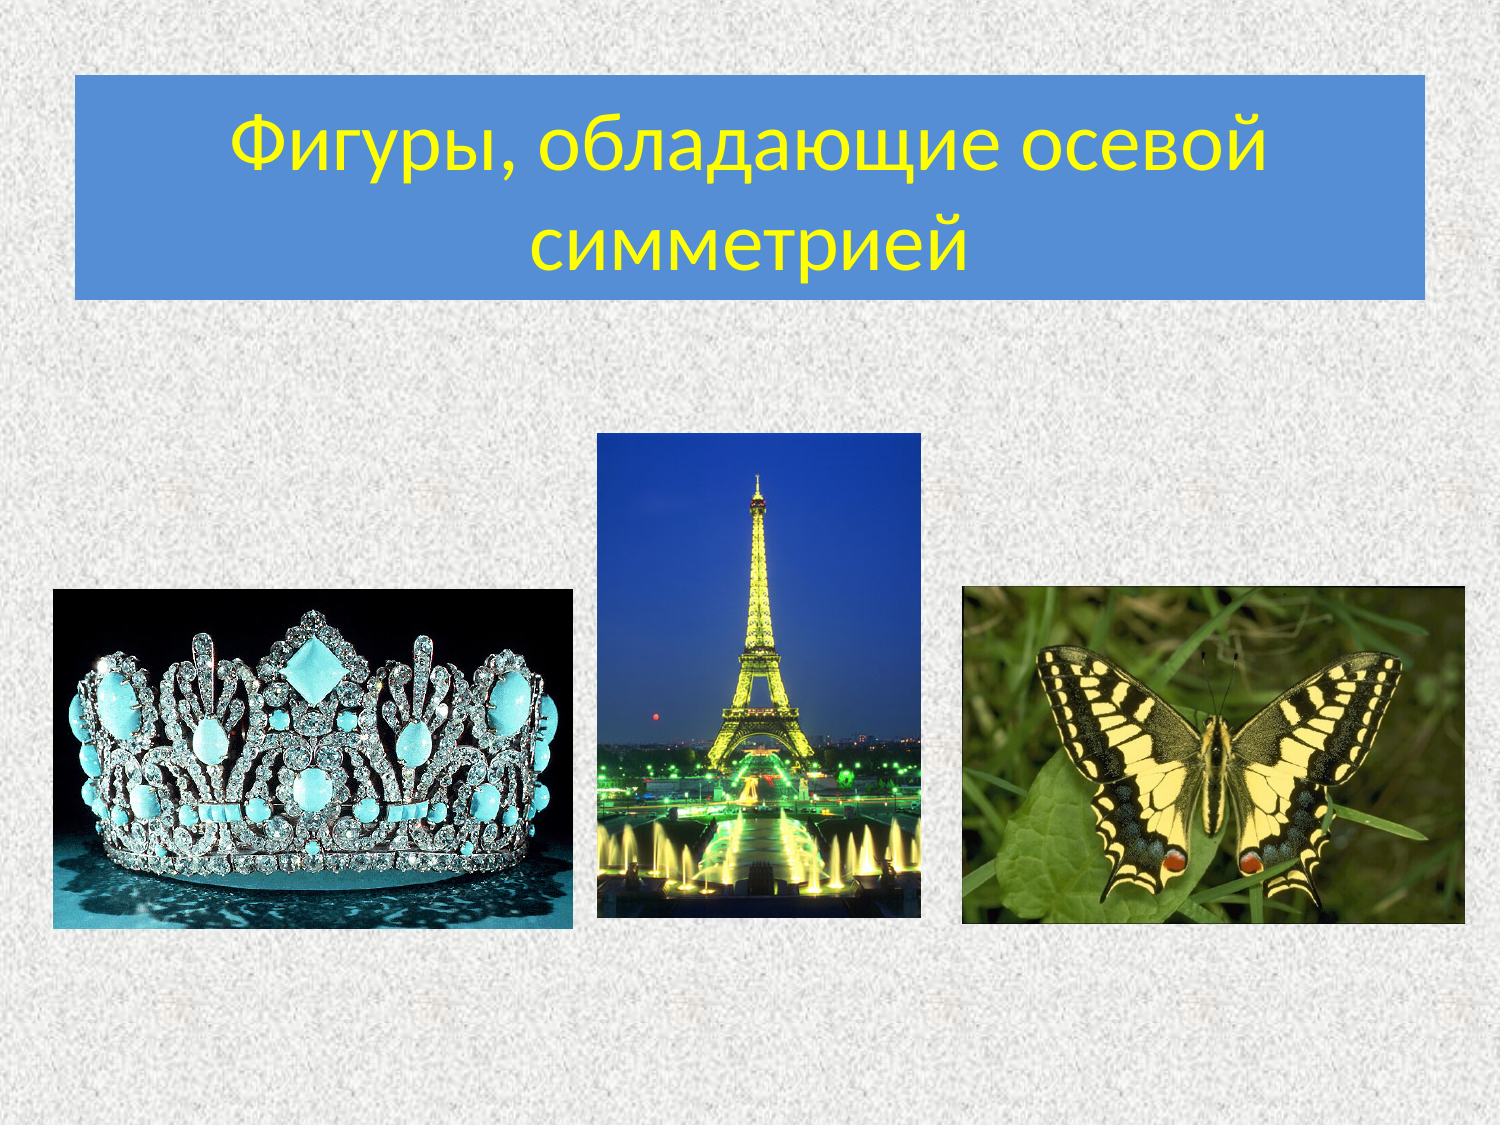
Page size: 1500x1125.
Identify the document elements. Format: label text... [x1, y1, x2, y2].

picture [0, 0, 1500, 1125]
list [597, 433, 921, 919]
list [52, 589, 574, 929]
title Фигуры, обладающие осевой симметрией [75, 75, 1425, 300]
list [962, 585, 1465, 924]
